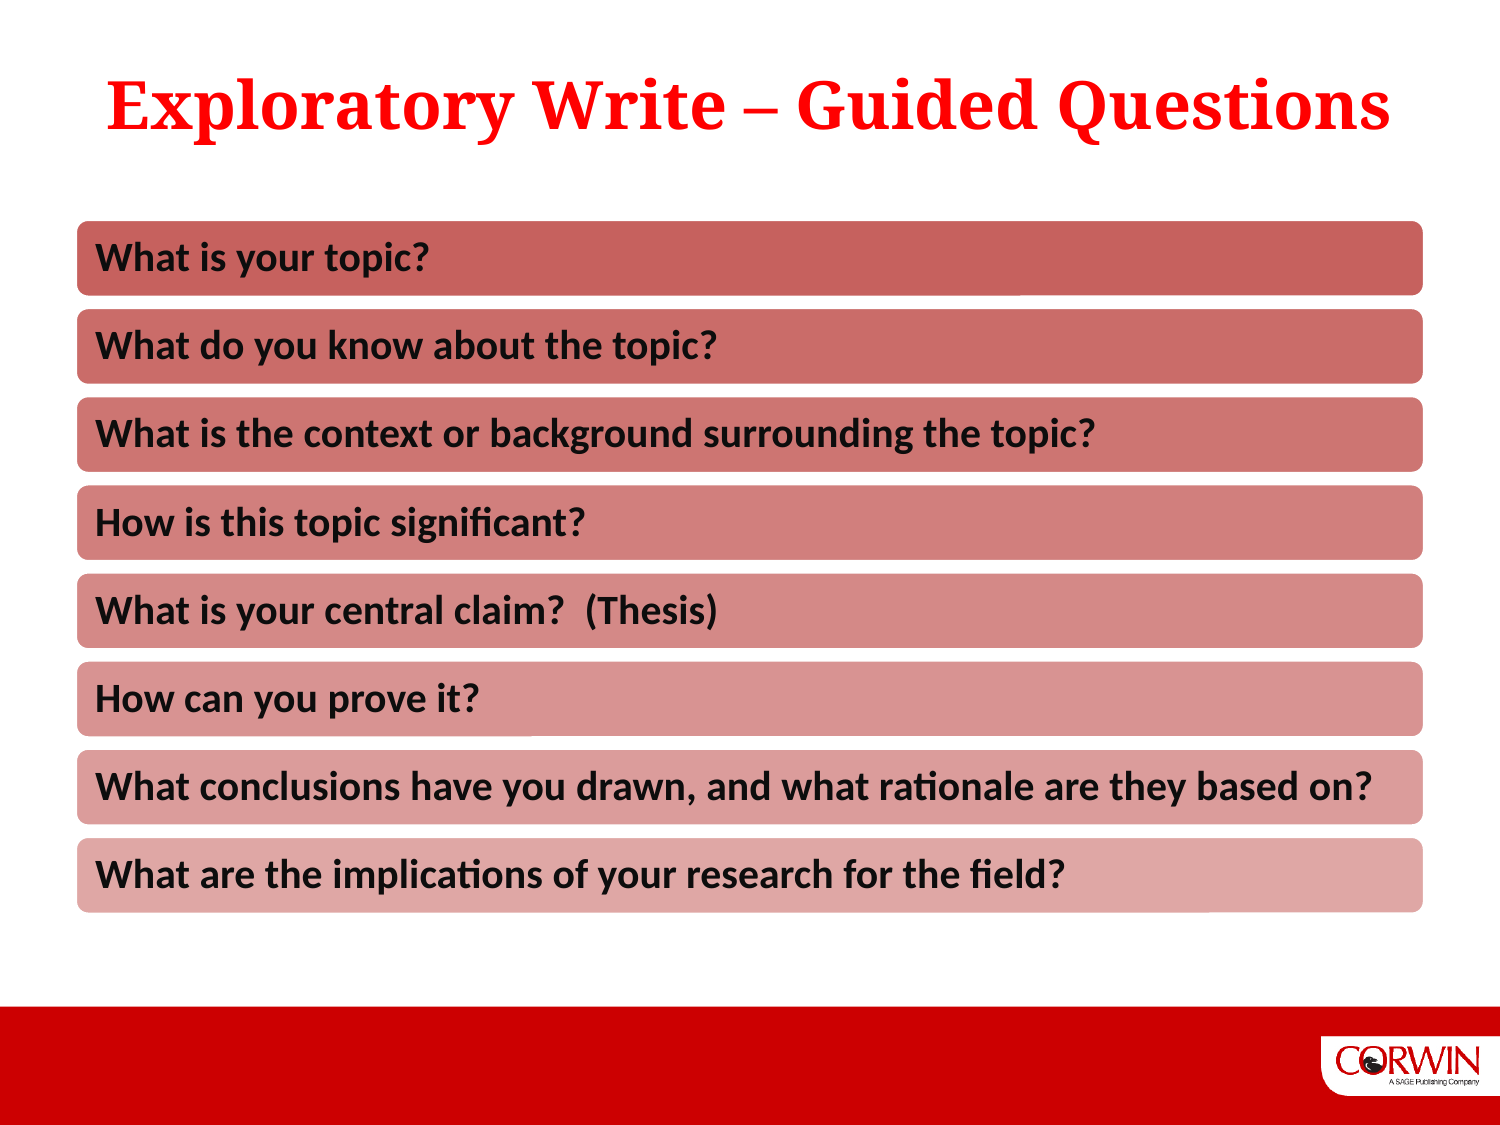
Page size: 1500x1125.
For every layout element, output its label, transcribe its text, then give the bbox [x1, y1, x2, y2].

title Exploratory Write – Guided Questions [75, 45, 1425, 161]
picture [0, 0, 1500, 1125]
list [74, 195, 1426, 939]
